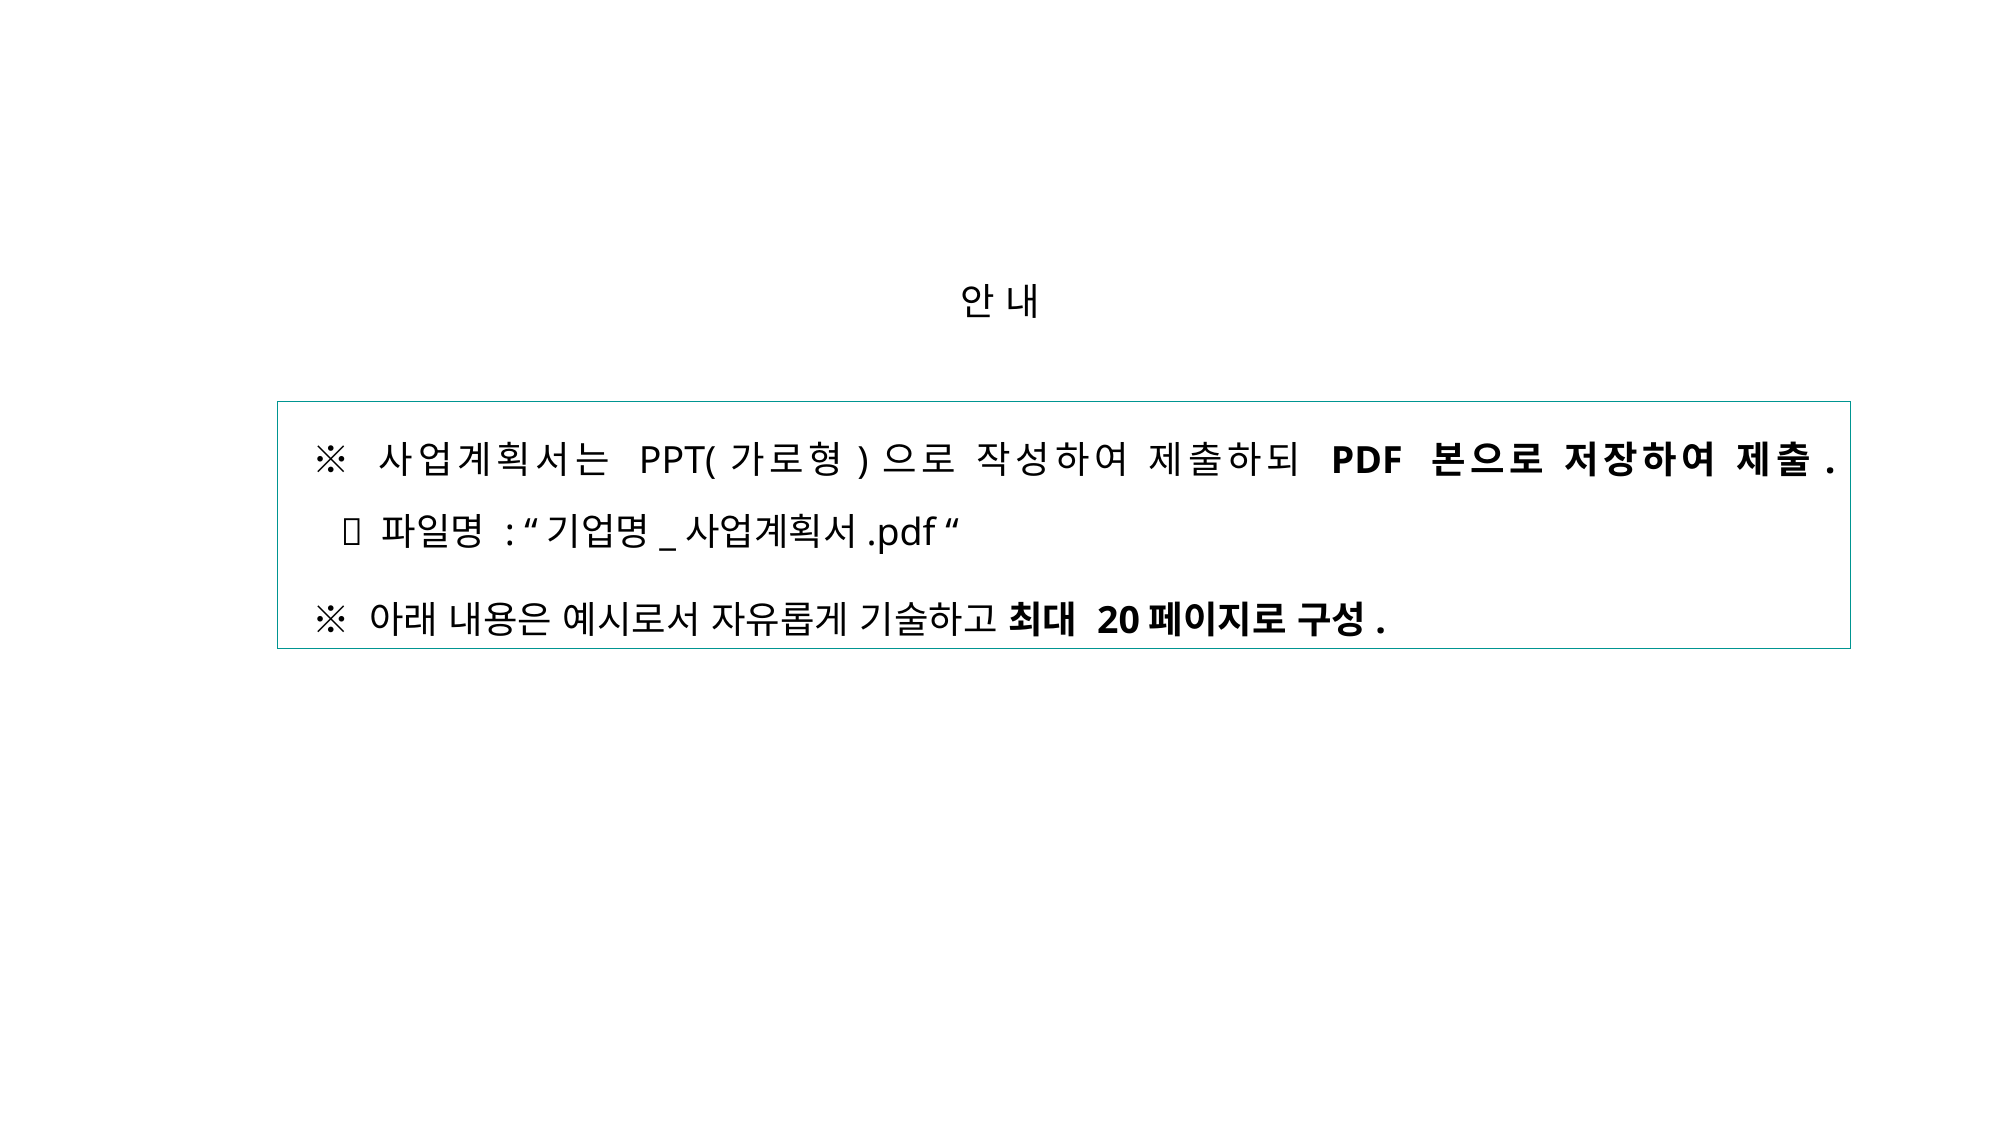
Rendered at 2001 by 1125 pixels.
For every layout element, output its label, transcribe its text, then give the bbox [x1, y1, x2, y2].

text_box ※ 사업계획서는 PPT(가로형)으로 작성하여 제출하되 PDF 본으로 저장하여 제출.  파일명 : “기업명_사업계획서.pdf “ ※ 아래 내용은 예시로서 자유롭게 기술하고 최대 20페이지로 구성. [277, 401, 1851, 649]
text_box 안 내 [939, 270, 1061, 331]
